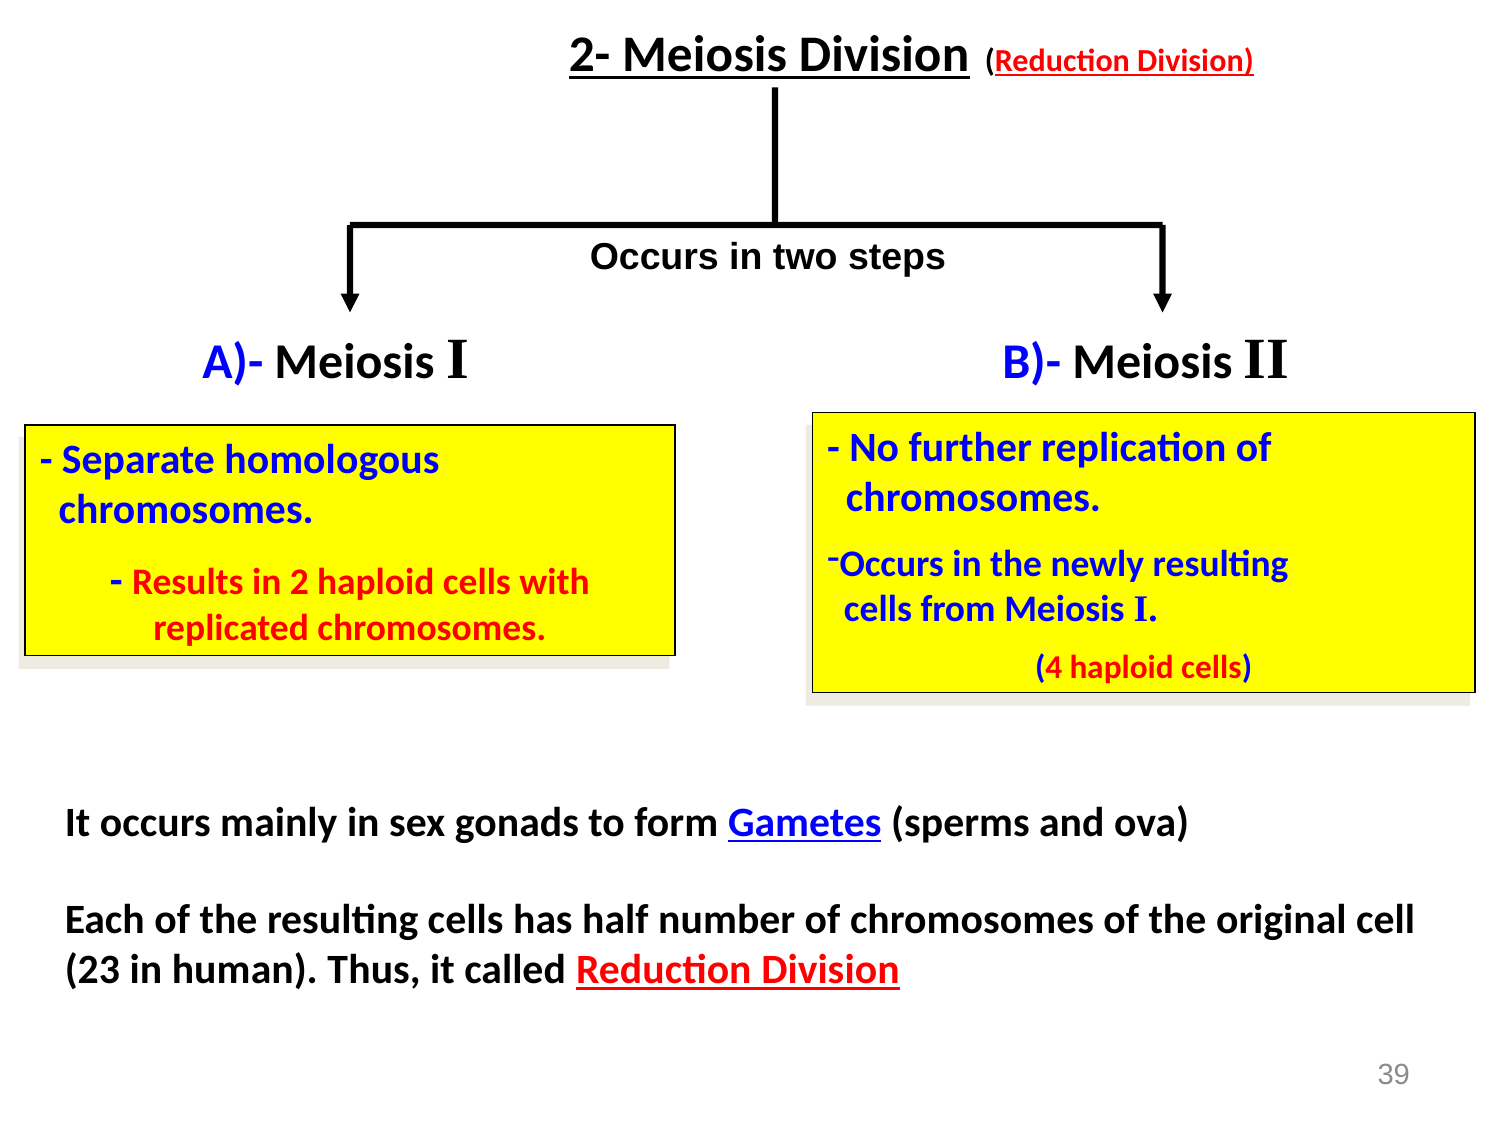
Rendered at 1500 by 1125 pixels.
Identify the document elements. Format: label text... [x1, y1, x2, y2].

slide_number 39 [1074, 1042, 1425, 1103]
title 2- Meiosis Division (Reduction Division) [362, 0, 1475, 93]
text_box - No further replication of chromosomes. Occurs in the newly resulting cells from Meiosis I. (4 haploid cells) [812, 412, 1475, 693]
text_box B)- Meiosis II [987, 312, 1363, 398]
text_box It occurs mainly in sex gonads to form Gametes (sperms and ova) [49, 787, 1413, 853]
text_box - Separate homologous chromosomes. - Results in 2 haploid cells with replicated chromosomes. [24, 424, 675, 656]
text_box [349, 87, 1163, 313]
text_box Each of the resulting cells has half number of chromosomes of the original cell (23 in human). Thus, it called Reduction Division [50, 884, 1438, 1000]
text_box A)- Meiosis I [187, 312, 550, 398]
